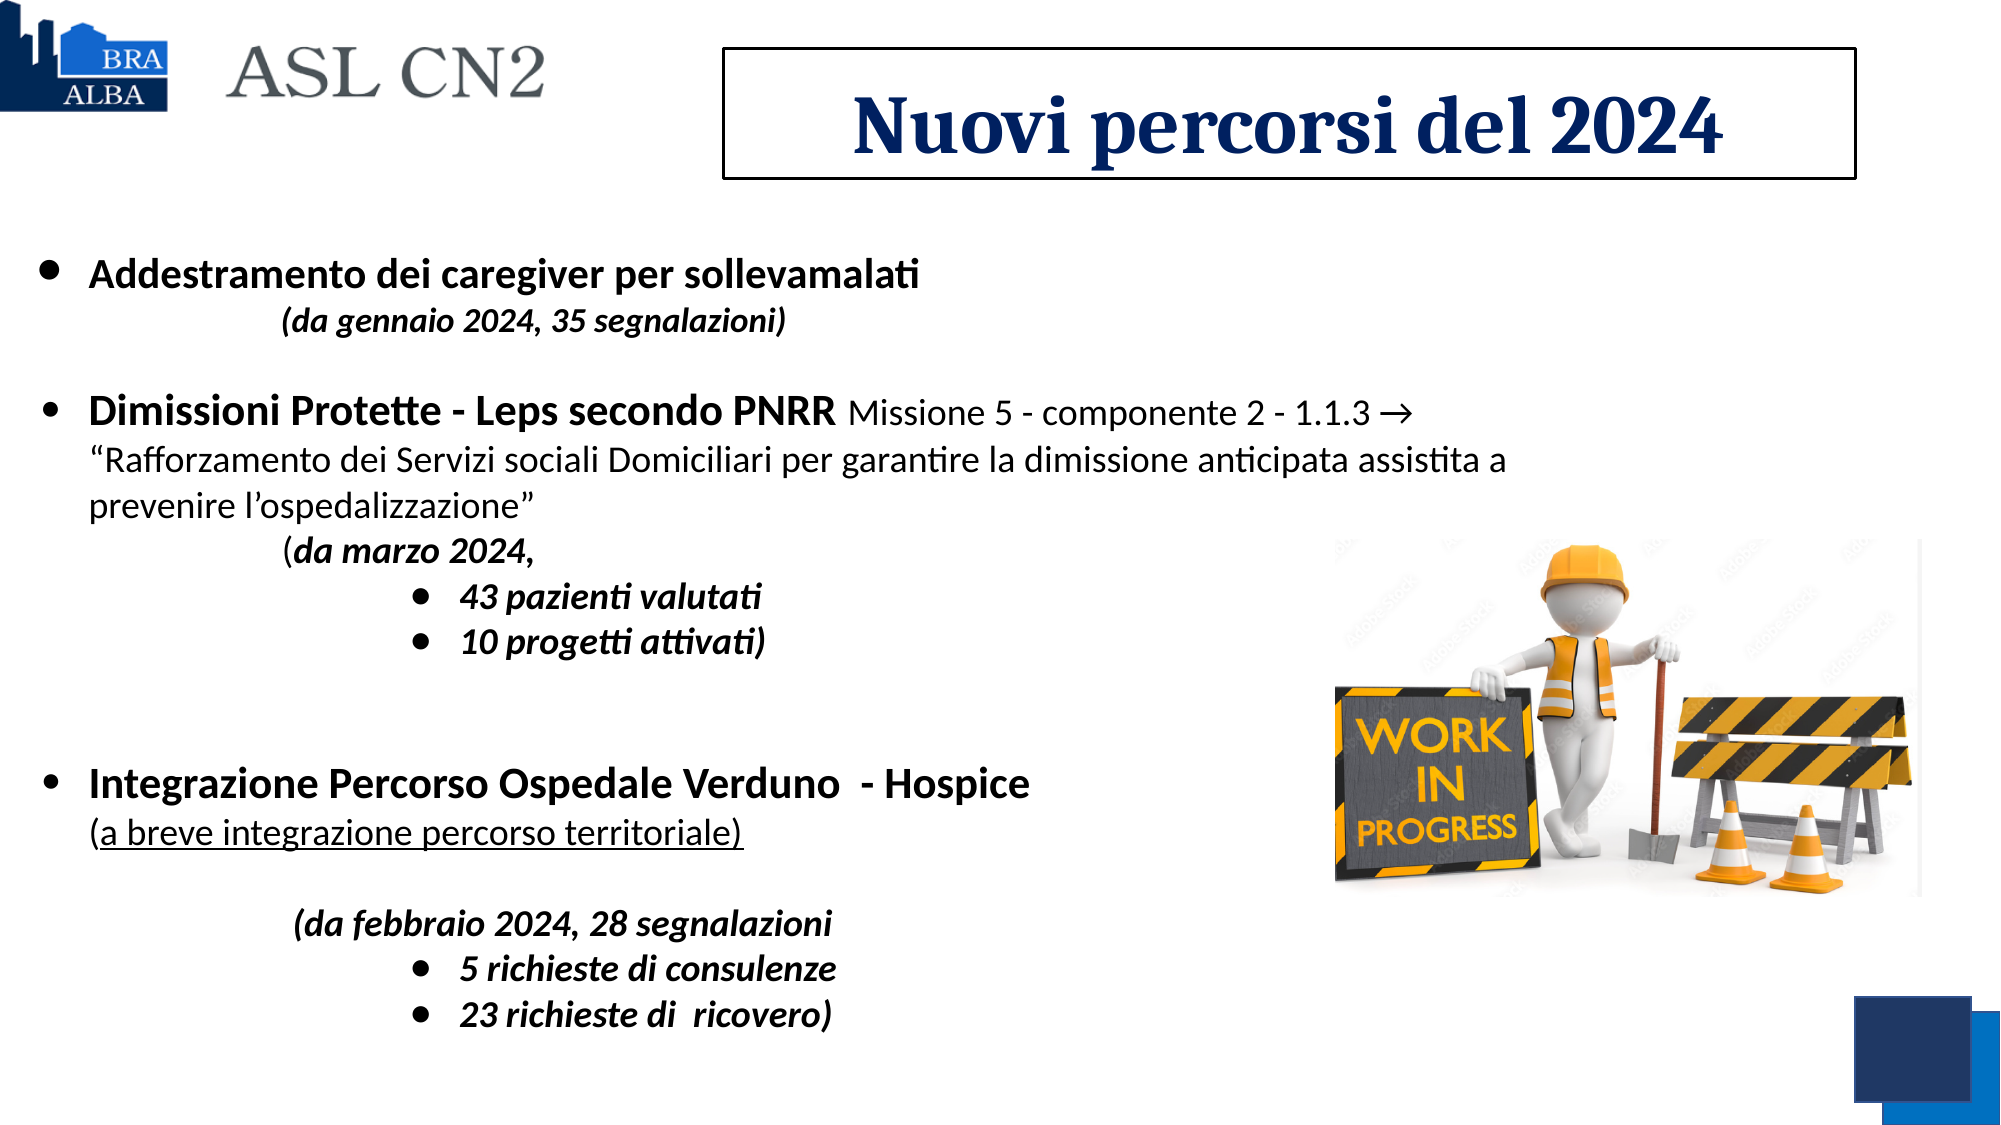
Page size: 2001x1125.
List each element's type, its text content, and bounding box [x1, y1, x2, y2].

text_box [1882, 1012, 2000, 1125]
title Nuovi percorsi del 2024 [723, 48, 1856, 179]
picture [0, 0, 545, 112]
text_box [1855, 996, 1971, 1103]
subtitle Addestramento dei caregiver per sollevamalati (da gennaio 2024, 35 segnalazioni) Dimissioni Protette - Leps secondo PNRR Missione 5 - componente 2 - 1.1.3 → “Rafforzamento dei Servizi sociali Domiciliari per garantire la dimissione anticipata assistita a prevenire l’ospedalizzazione” (da marzo 2024, 43 pazienti valutati 10 progetti attivati) Integrazione Percorso Ospedale Verduno - Hospice (a breve integrazione percorso territoriale) (da febbraio 2024, 28 segnalazioni 5 richieste di consulenze 23 richieste di ricovero) [11, 192, 1578, 1053]
picture [1334, 539, 1923, 897]
